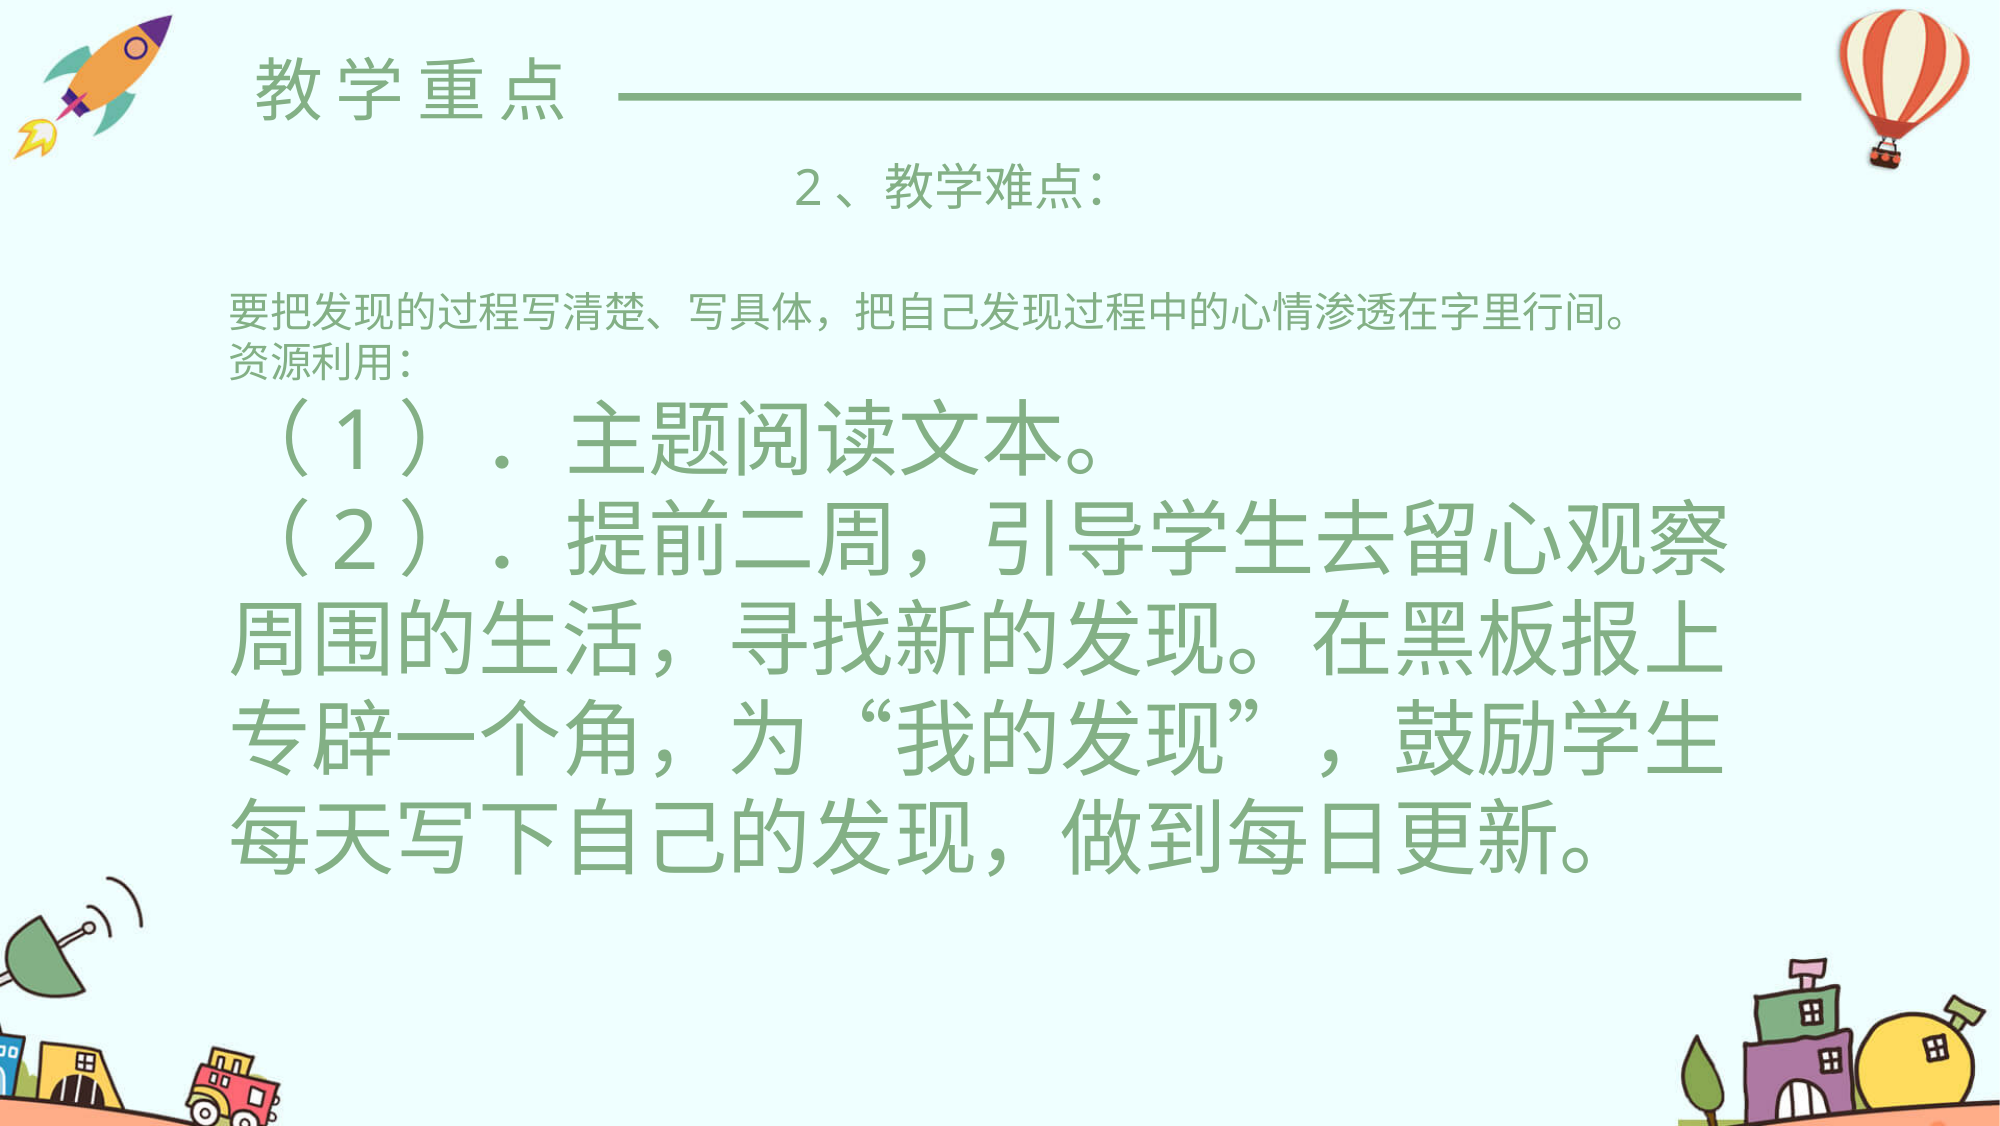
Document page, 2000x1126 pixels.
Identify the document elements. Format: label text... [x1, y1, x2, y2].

text_box 要把发现的过程写清楚、写具体，把自己发现过程中的心情渗透在字里行间。 资源利用： （1）．主题阅读文本。 （2）．提前二周，引导学生去留心观察周围的生活，寻找新的发现。在黑板报上专辟一个角，为“我的发现”，鼓励学生每天写下自己的发现，做到每日更新。 [213, 178, 1799, 894]
picture [0, 0, 2000, 1126]
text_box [143, 46, 1802, 131]
text_box 2、教学难点： [779, 148, 1150, 223]
